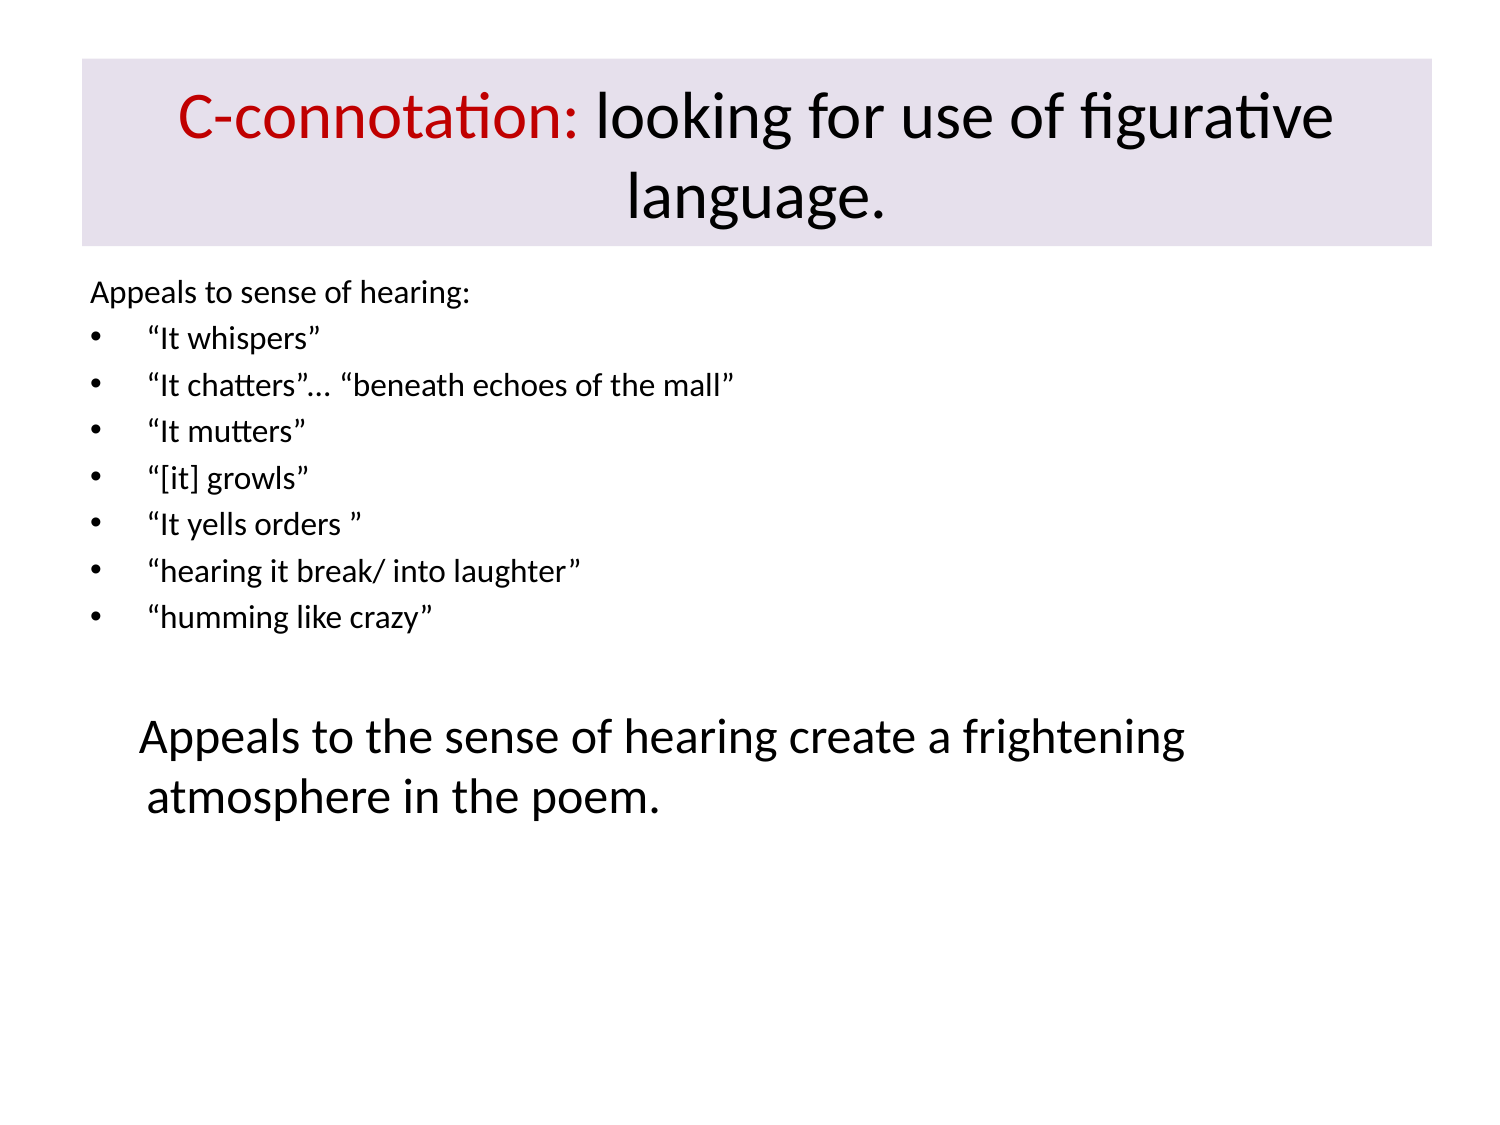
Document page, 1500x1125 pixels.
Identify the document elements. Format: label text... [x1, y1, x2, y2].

title C-connotation: looking for use of figurative language. [82, 58, 1432, 247]
list Appeals to sense of hearing: “It whispers” “It chatters”... “beneath echoes of the mall” “It mutters” “[it] growls” “It yells orders ” “hearing it break/ into laughter” “humming like crazy” Appeals to the sense of hearing create a frightening atmosphere in the poem. [75, 262, 1425, 1055]
